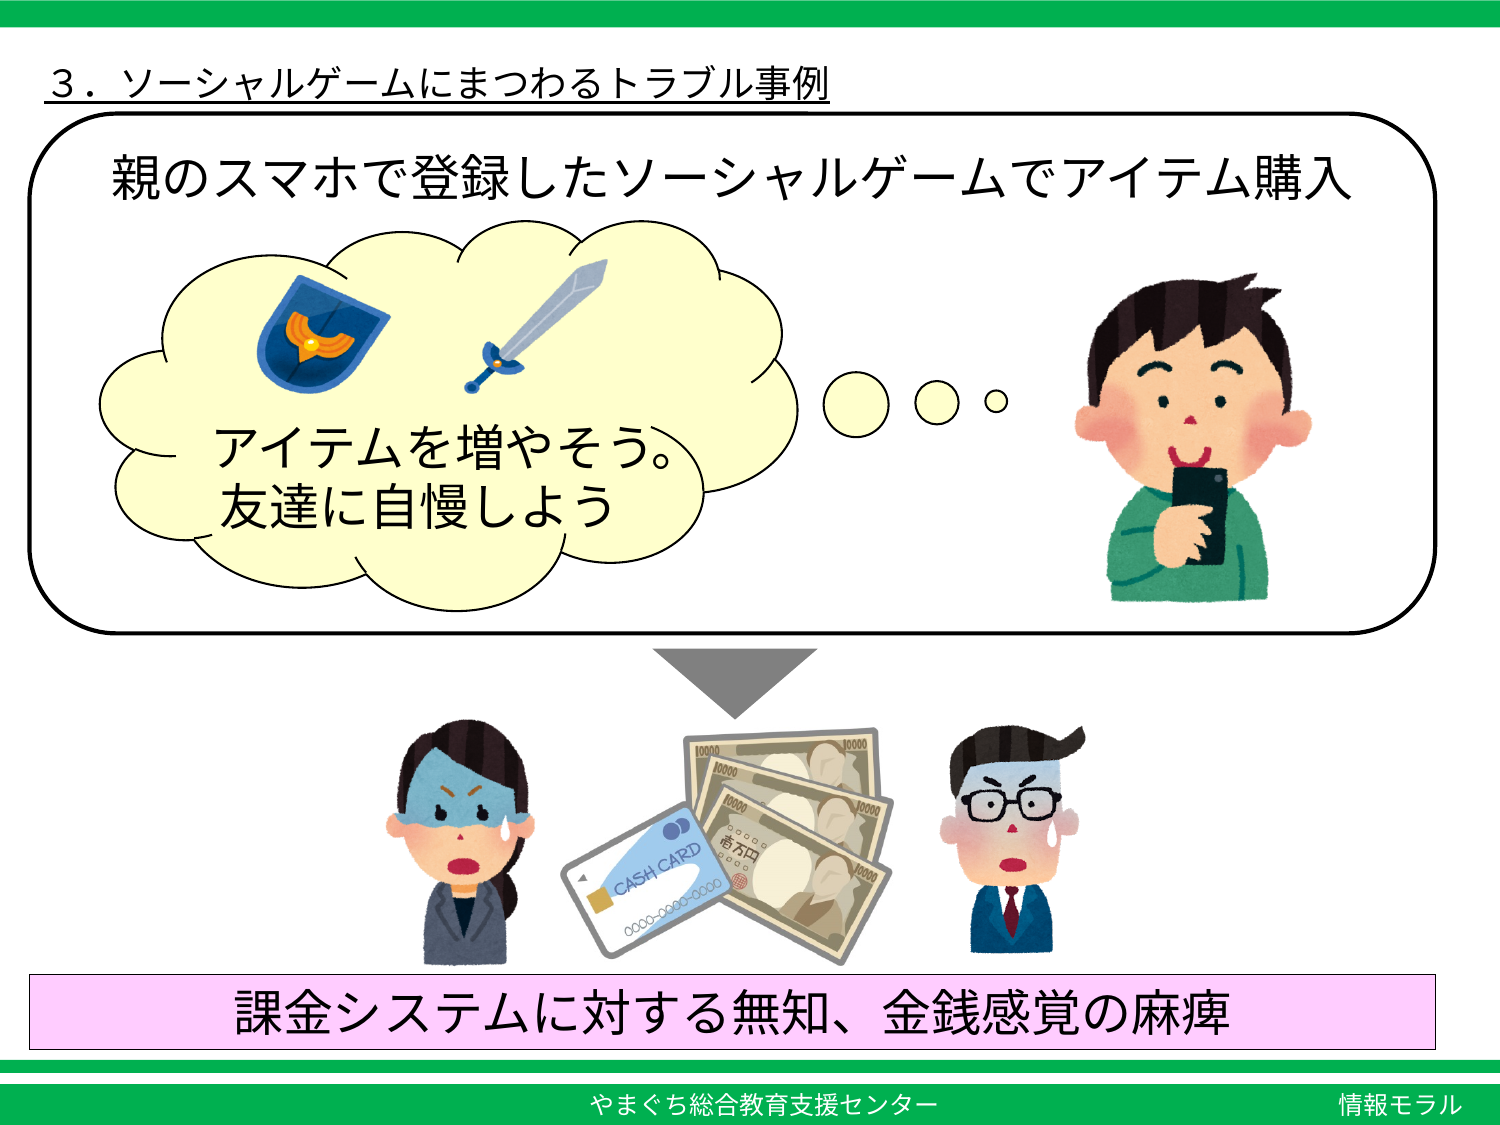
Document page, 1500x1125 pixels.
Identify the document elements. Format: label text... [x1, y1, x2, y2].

text_box 課金システムに対する無知、金銭感覚の麻痺 [29, 974, 1436, 1050]
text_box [371, 715, 1107, 971]
picture [1050, 261, 1334, 610]
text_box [100, 219, 798, 610]
text_box [650, 646, 820, 714]
text_box ３．ソーシャルゲームにまつわるトラブル事例 [29, 52, 963, 113]
text_box 親のスマホで登録したソーシャルゲームでアイテム購入 [27, 111, 1438, 636]
